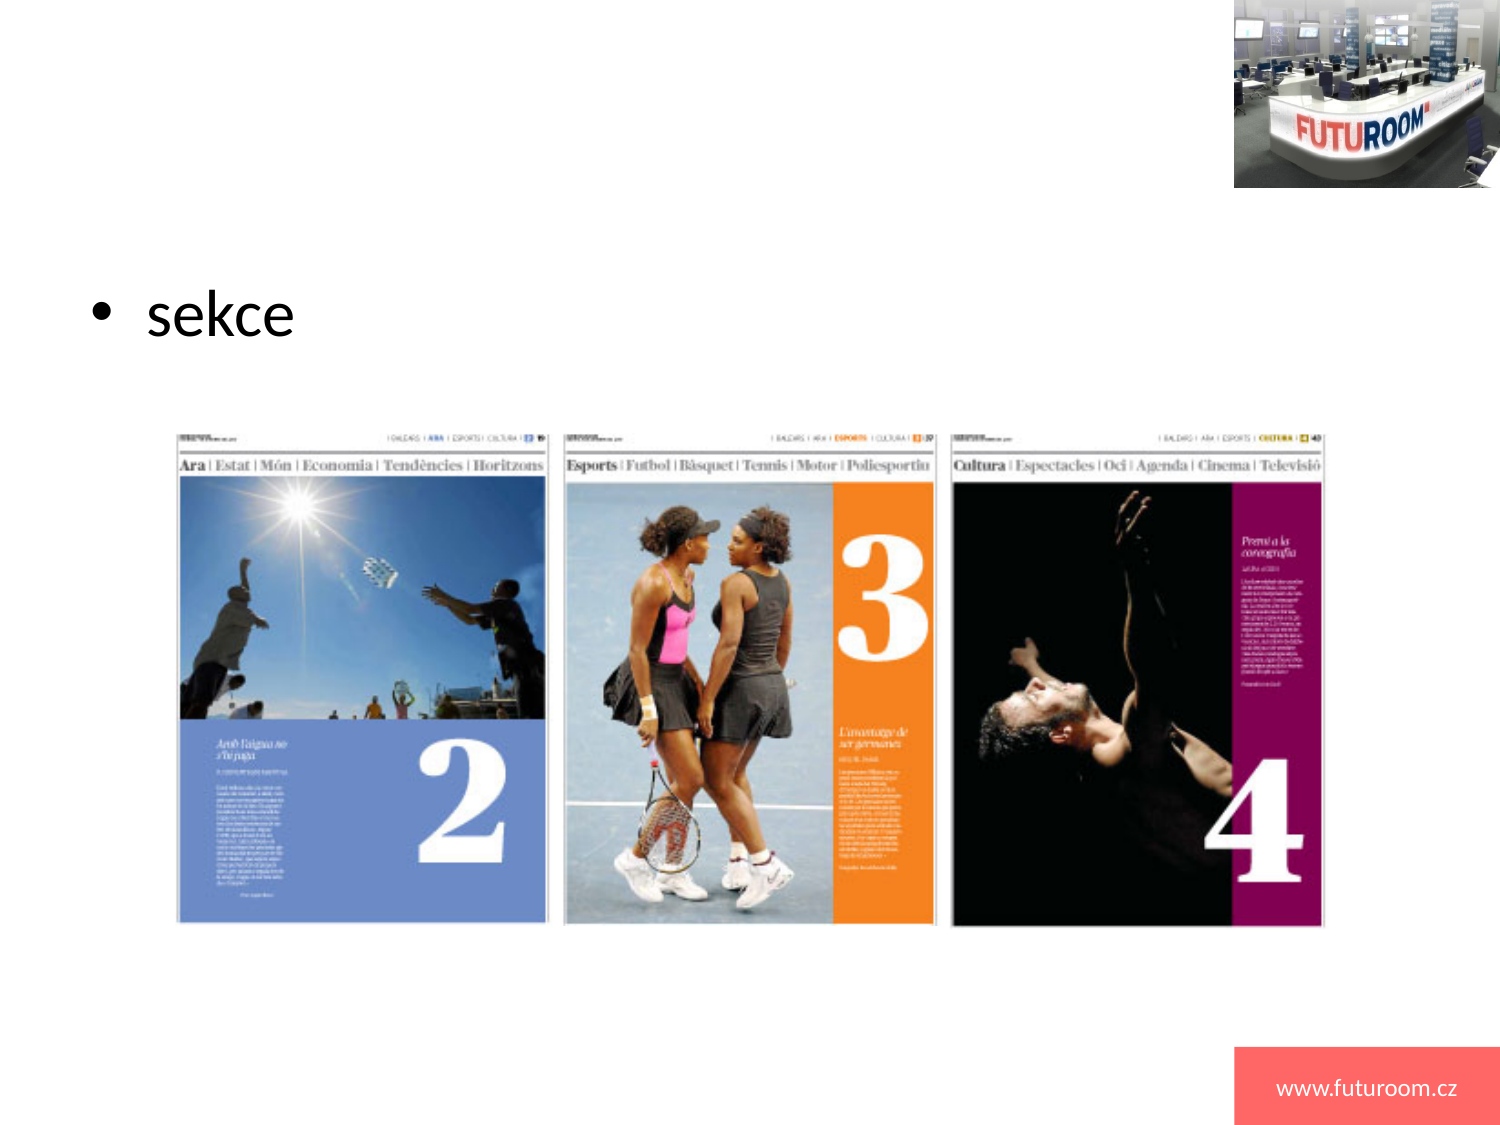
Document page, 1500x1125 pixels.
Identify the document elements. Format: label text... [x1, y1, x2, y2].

text_box www.futuroom.cz [1232, 1045, 1500, 1125]
picture [175, 433, 1351, 950]
picture [1234, 0, 1500, 188]
list sekce [75, 262, 1425, 1005]
